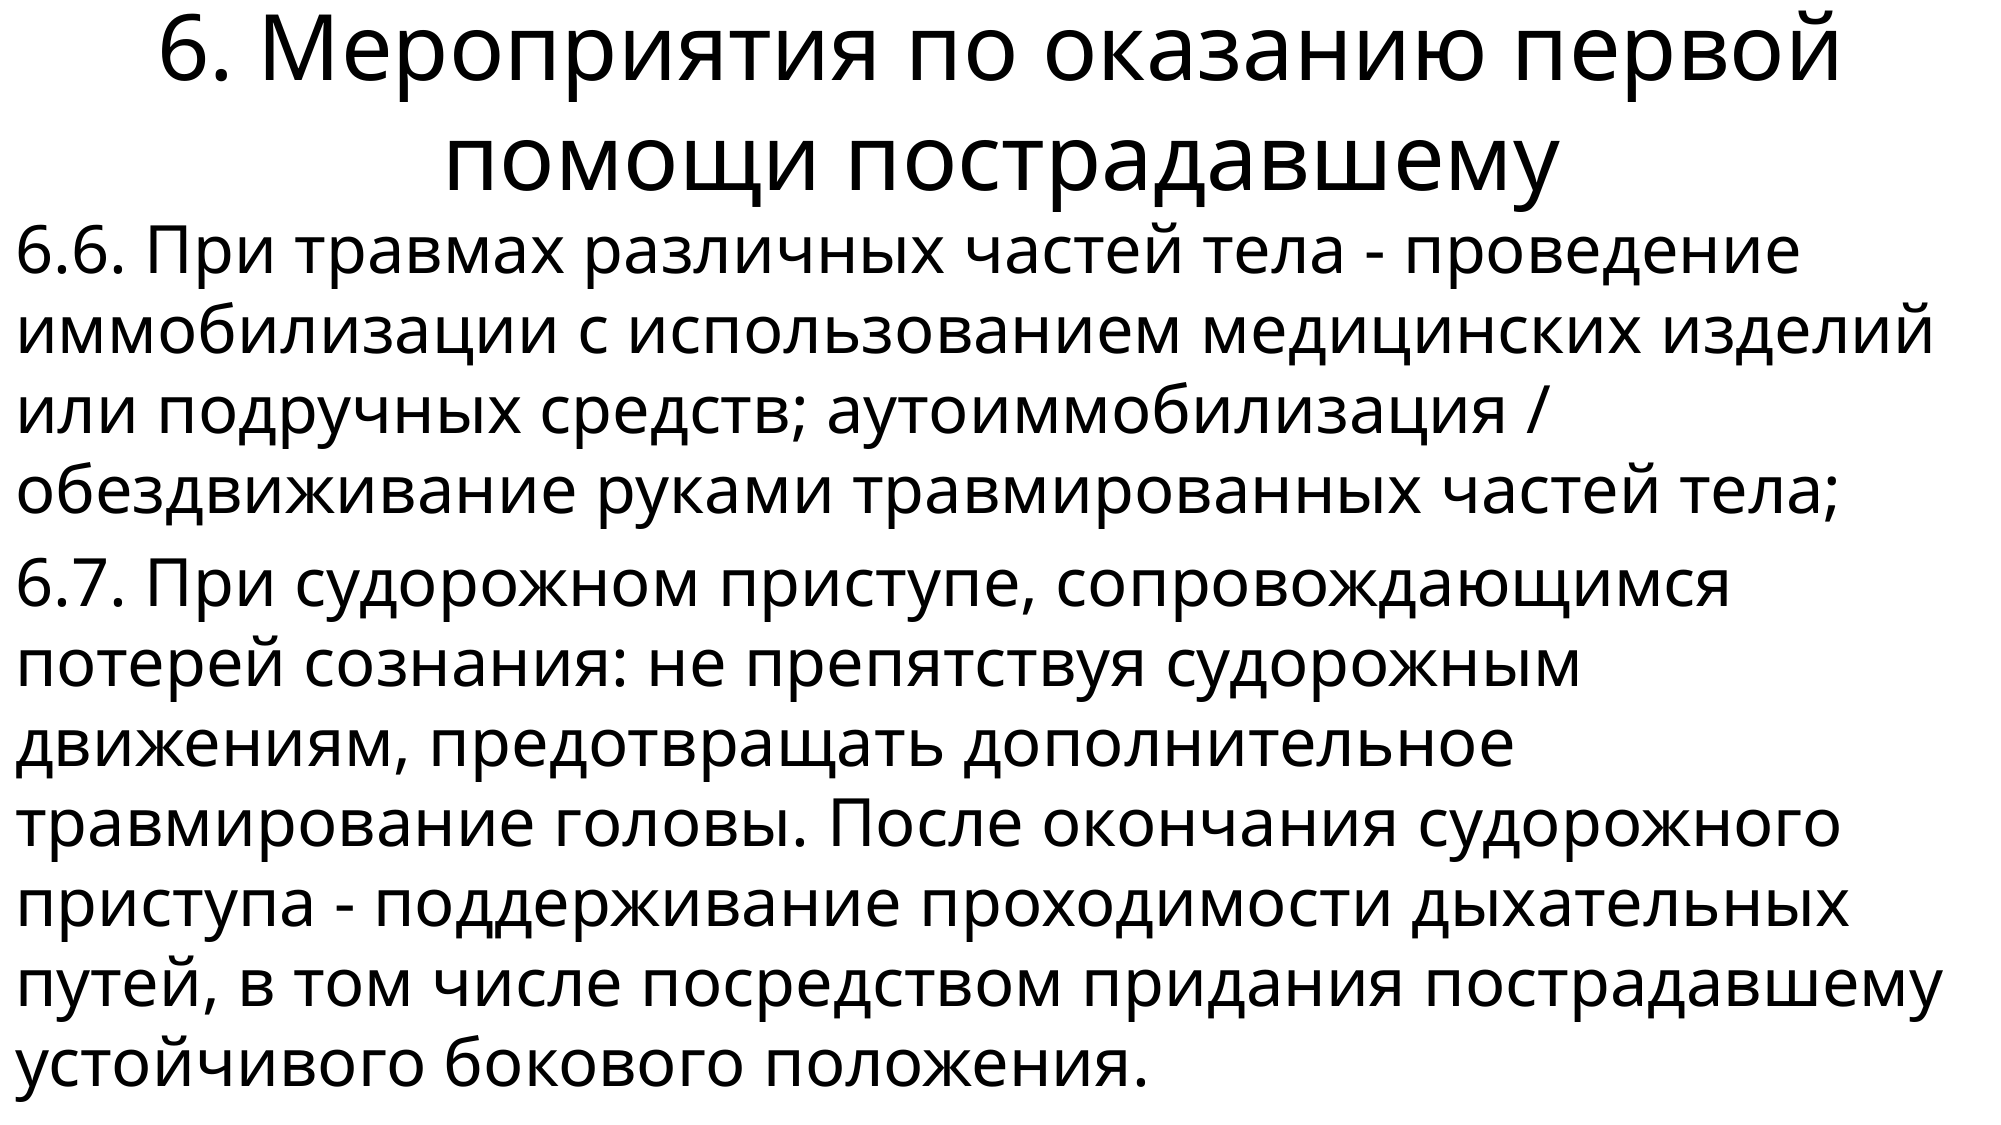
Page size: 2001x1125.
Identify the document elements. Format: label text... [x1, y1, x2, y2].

list 6.6. При травмах различных частей тела - проведение иммобилизации с использованием медицинских изделий или подручных средств; аутоиммобилизация / обездвиживание руками травмированных частей тела; 6.7. При судорожном приступе, сопровождающимся потерей сознания: не препятствуя судорожным движениям, предотвращать дополнительное травмирование головы. После окончания судорожного приступа - поддерживание проходимости дыхательных путей, в том числе посредством придания пострадавшему устойчивого бокового положения. [0, 199, 2000, 1125]
title 6. Мероприятия по оказанию первой помощи пострадавшему [1, 59, 2000, 199]
